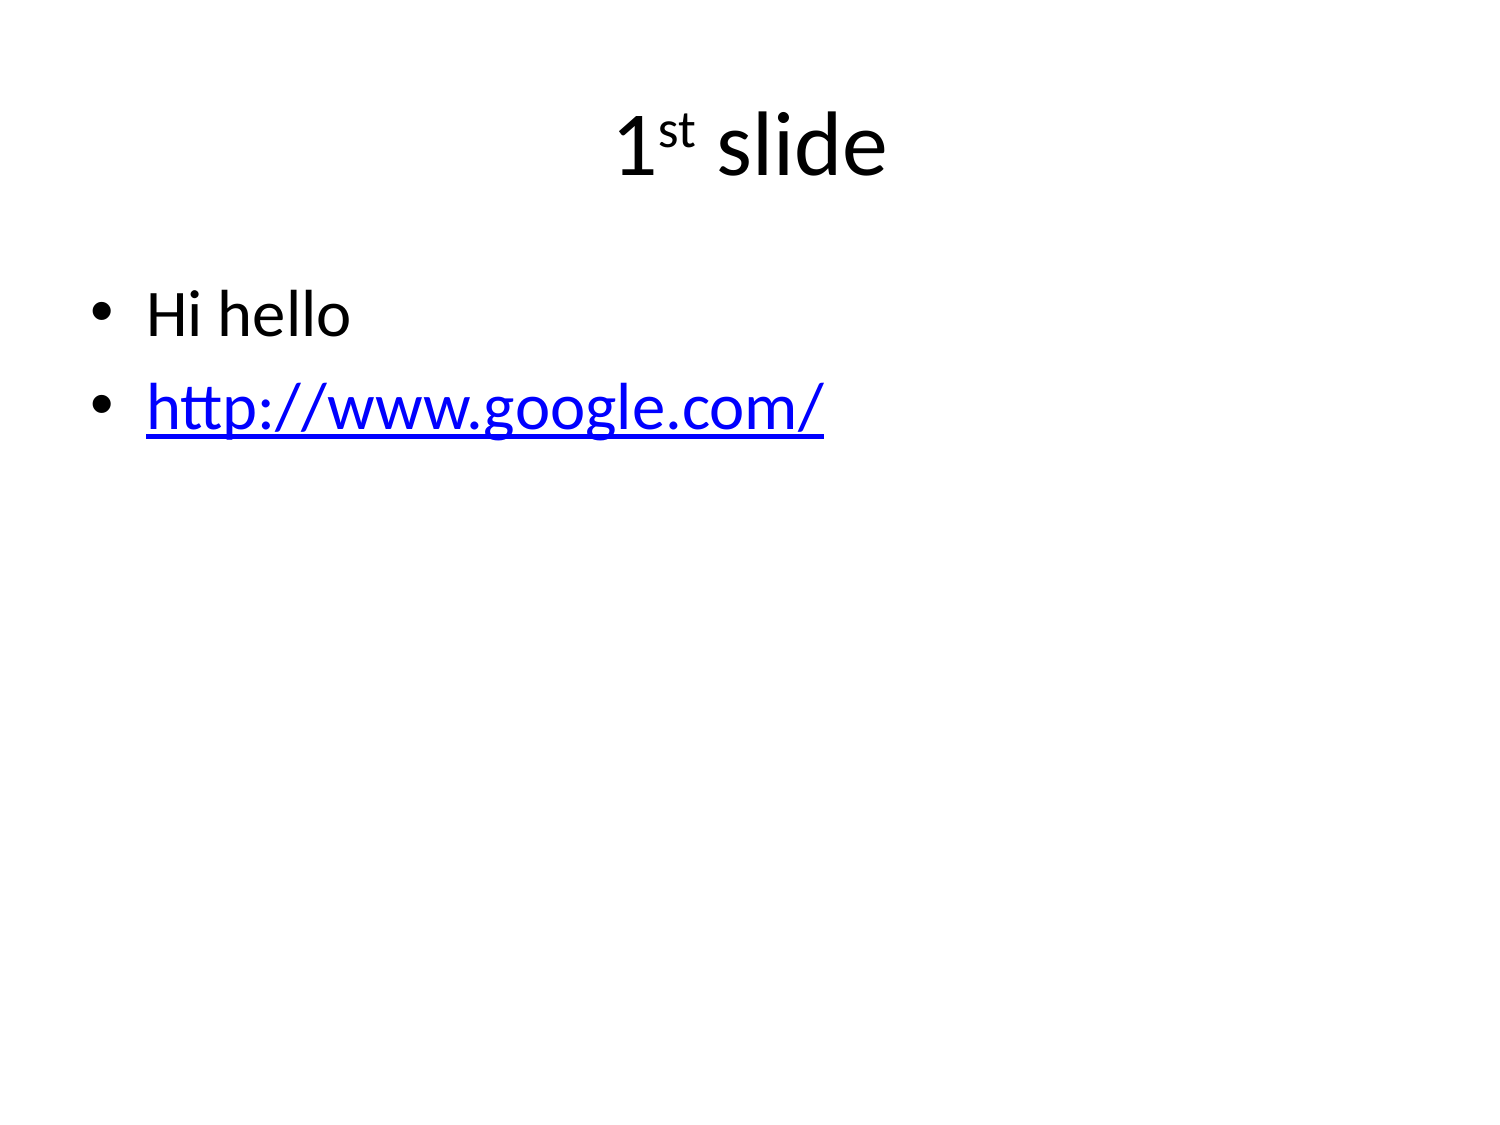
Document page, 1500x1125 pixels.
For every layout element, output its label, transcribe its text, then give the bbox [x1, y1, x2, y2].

title 1st slide [75, 45, 1425, 233]
list Hi hello http://www.google.com/ [75, 262, 1425, 1005]
